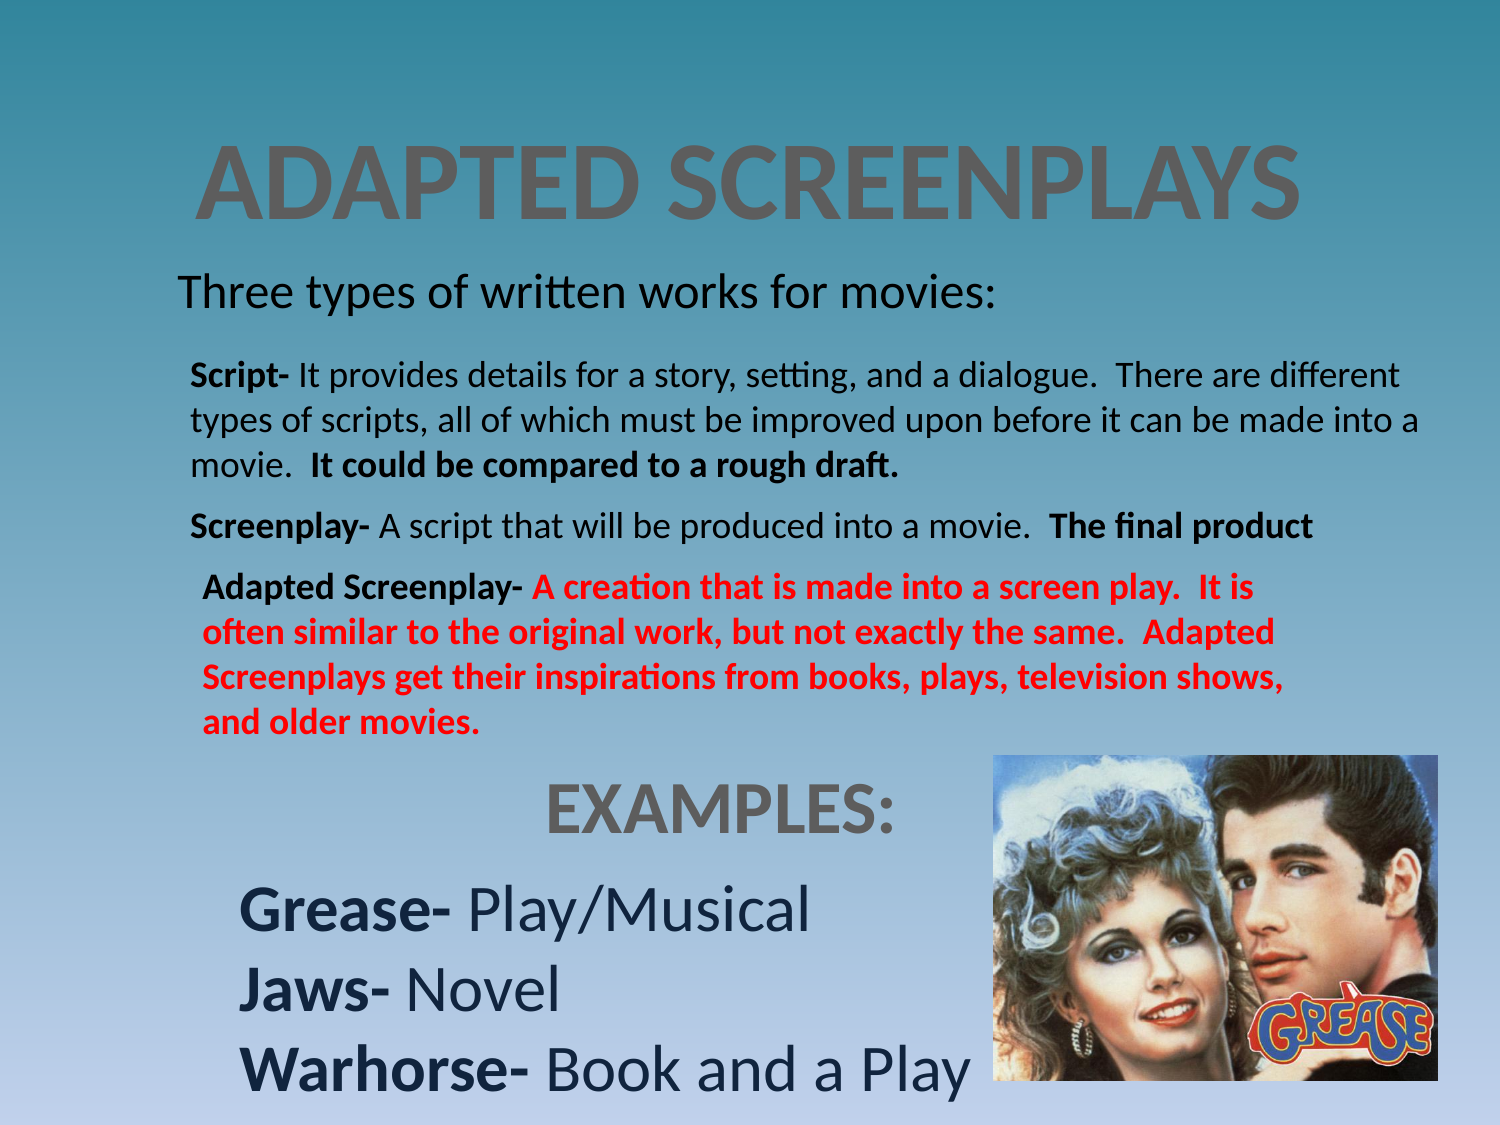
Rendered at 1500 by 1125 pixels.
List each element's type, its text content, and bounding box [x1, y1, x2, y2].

text_box ADAPTED SCREENPLAYS [180, 99, 1319, 250]
text_box Script- It provides details for a story, setting, and a dialogue. There are different types of scripts, all of which must be improved upon before it can be made into a movie. It could be compared to a rough draft. [175, 342, 1438, 492]
text_box Grease- Play/Musical Jaws- Novel Warhorse- Book and a Play [224, 857, 1325, 1112]
text_box Adapted Screenplay- A creation that is made into a screen play. It is often similar to the original work, but not exactly the same. Adapted Screenplays get their inspirations from books, plays, television shows, and older movies. [187, 554, 1338, 750]
text_box Three types of written works for movies: [162, 251, 1338, 372]
text_box Screenplay- A script that will be produced into a movie. The final product [175, 493, 1400, 554]
text_box EXAMPLES: [530, 751, 913, 857]
picture [992, 755, 1438, 1082]
